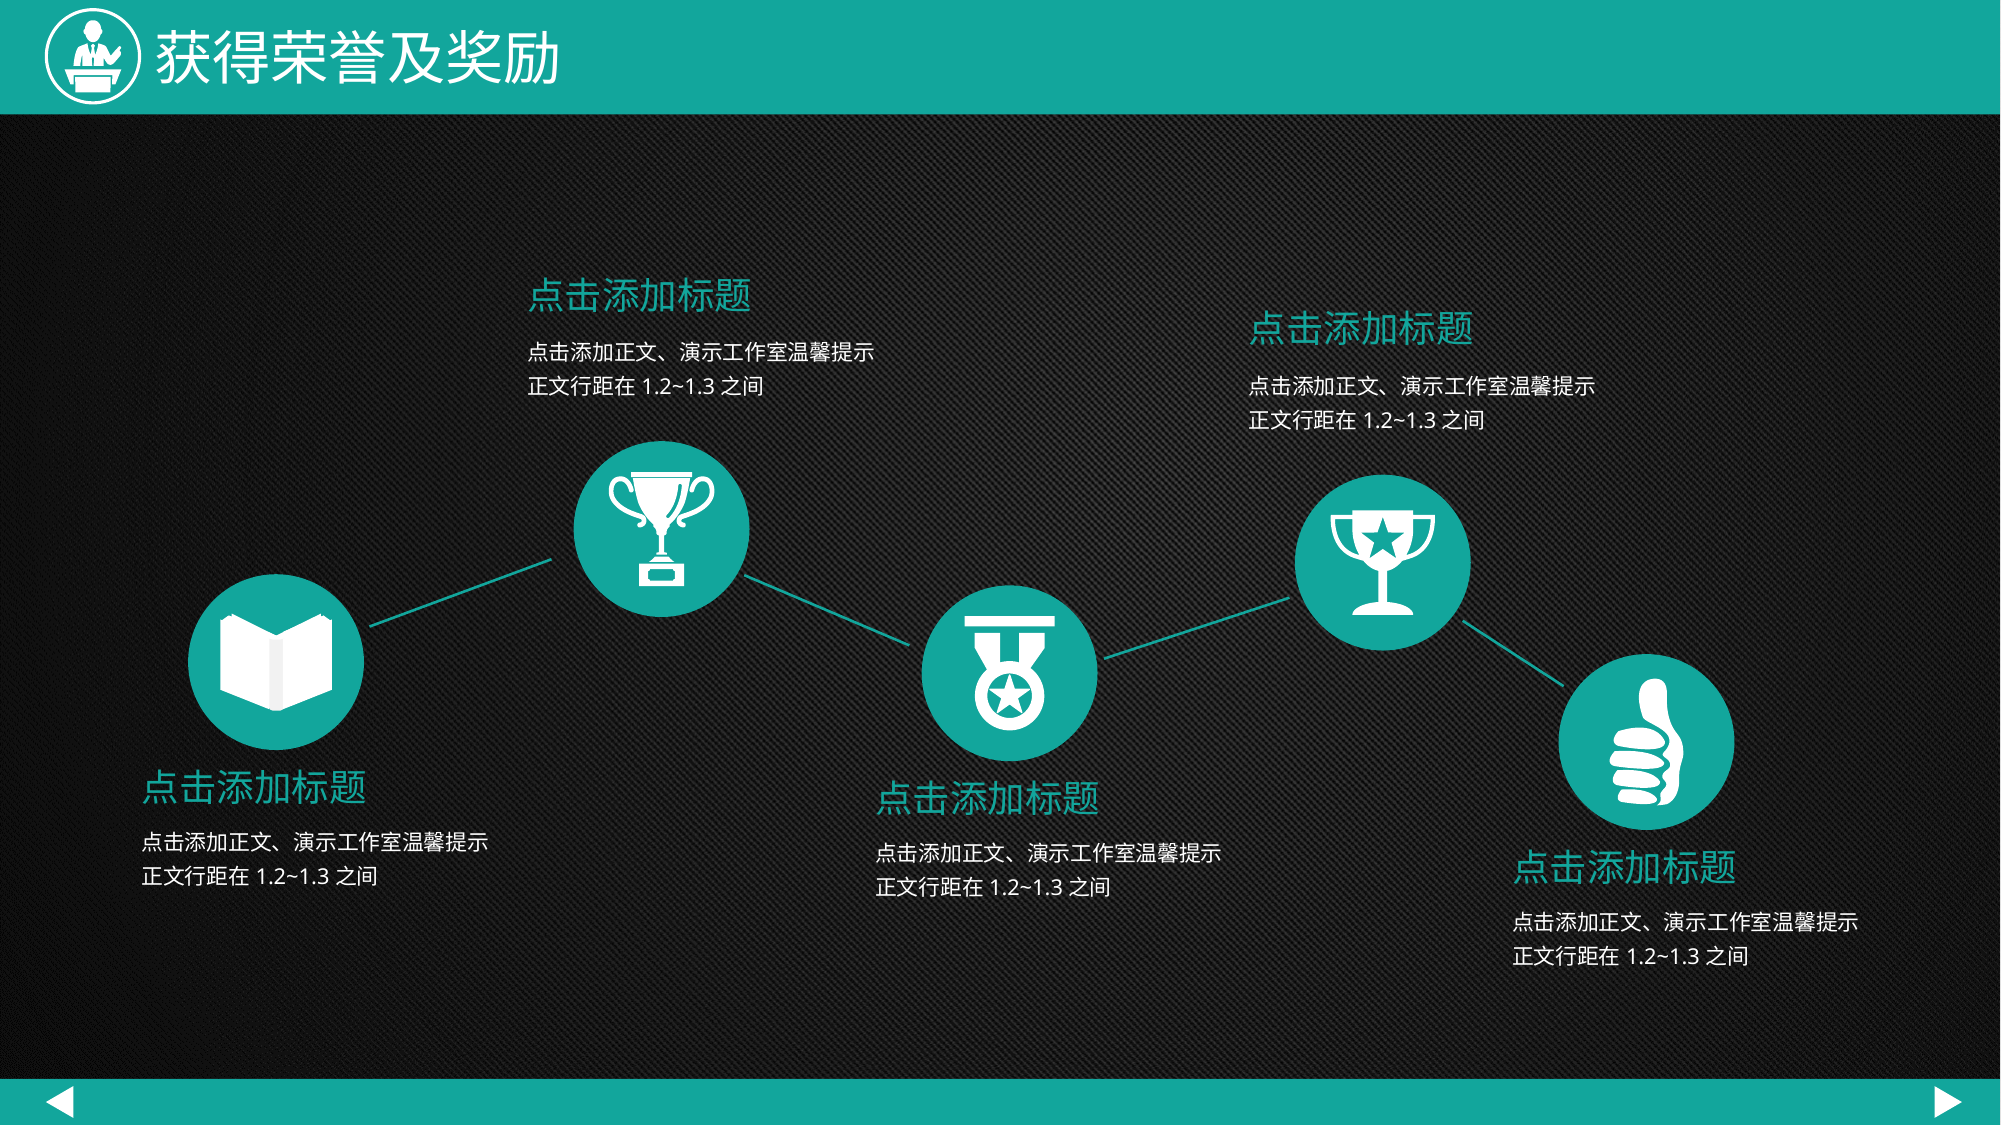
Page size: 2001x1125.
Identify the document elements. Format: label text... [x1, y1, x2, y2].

text_box 点击添加正文、演示工作室温馨提示正文行距在1.2~1.3之间 [1233, 357, 1622, 441]
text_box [1462, 620, 1564, 687]
text_box 点击添加标题 [1497, 836, 1796, 893]
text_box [0, 1078, 2000, 1125]
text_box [744, 575, 910, 646]
text_box 点击添加正文、演示工作室温馨提示正文行距在1.2~1.3之间 [1497, 893, 1885, 977]
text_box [188, 574, 364, 751]
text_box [46, 9, 140, 103]
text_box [1103, 597, 1290, 659]
text_box 点击添加标题 [1233, 297, 1532, 357]
text_box 点击添加标题 [860, 767, 1159, 824]
text_box 获得荣誉及奖励 [140, 13, 638, 99]
text_box 点击添加正文、演示工作室温馨提示正文行距在1.2~1.3之间 [512, 323, 901, 407]
text_box 点击添加标题 [127, 756, 426, 813]
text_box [1558, 654, 1735, 830]
text_box [0, 0, 2000, 115]
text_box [1294, 474, 1471, 651]
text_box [573, 441, 750, 617]
picture [0, 0, 2001, 1125]
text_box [921, 585, 1098, 762]
text_box 点击添加标题 [512, 264, 811, 323]
text_box 点击添加正文、演示工作室温馨提示正文行距在1.2~1.3之间 [860, 824, 1249, 908]
text_box 点击添加正文、演示工作室温馨提示正文行距在1.2~1.3之间 [126, 813, 515, 897]
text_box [369, 559, 552, 627]
